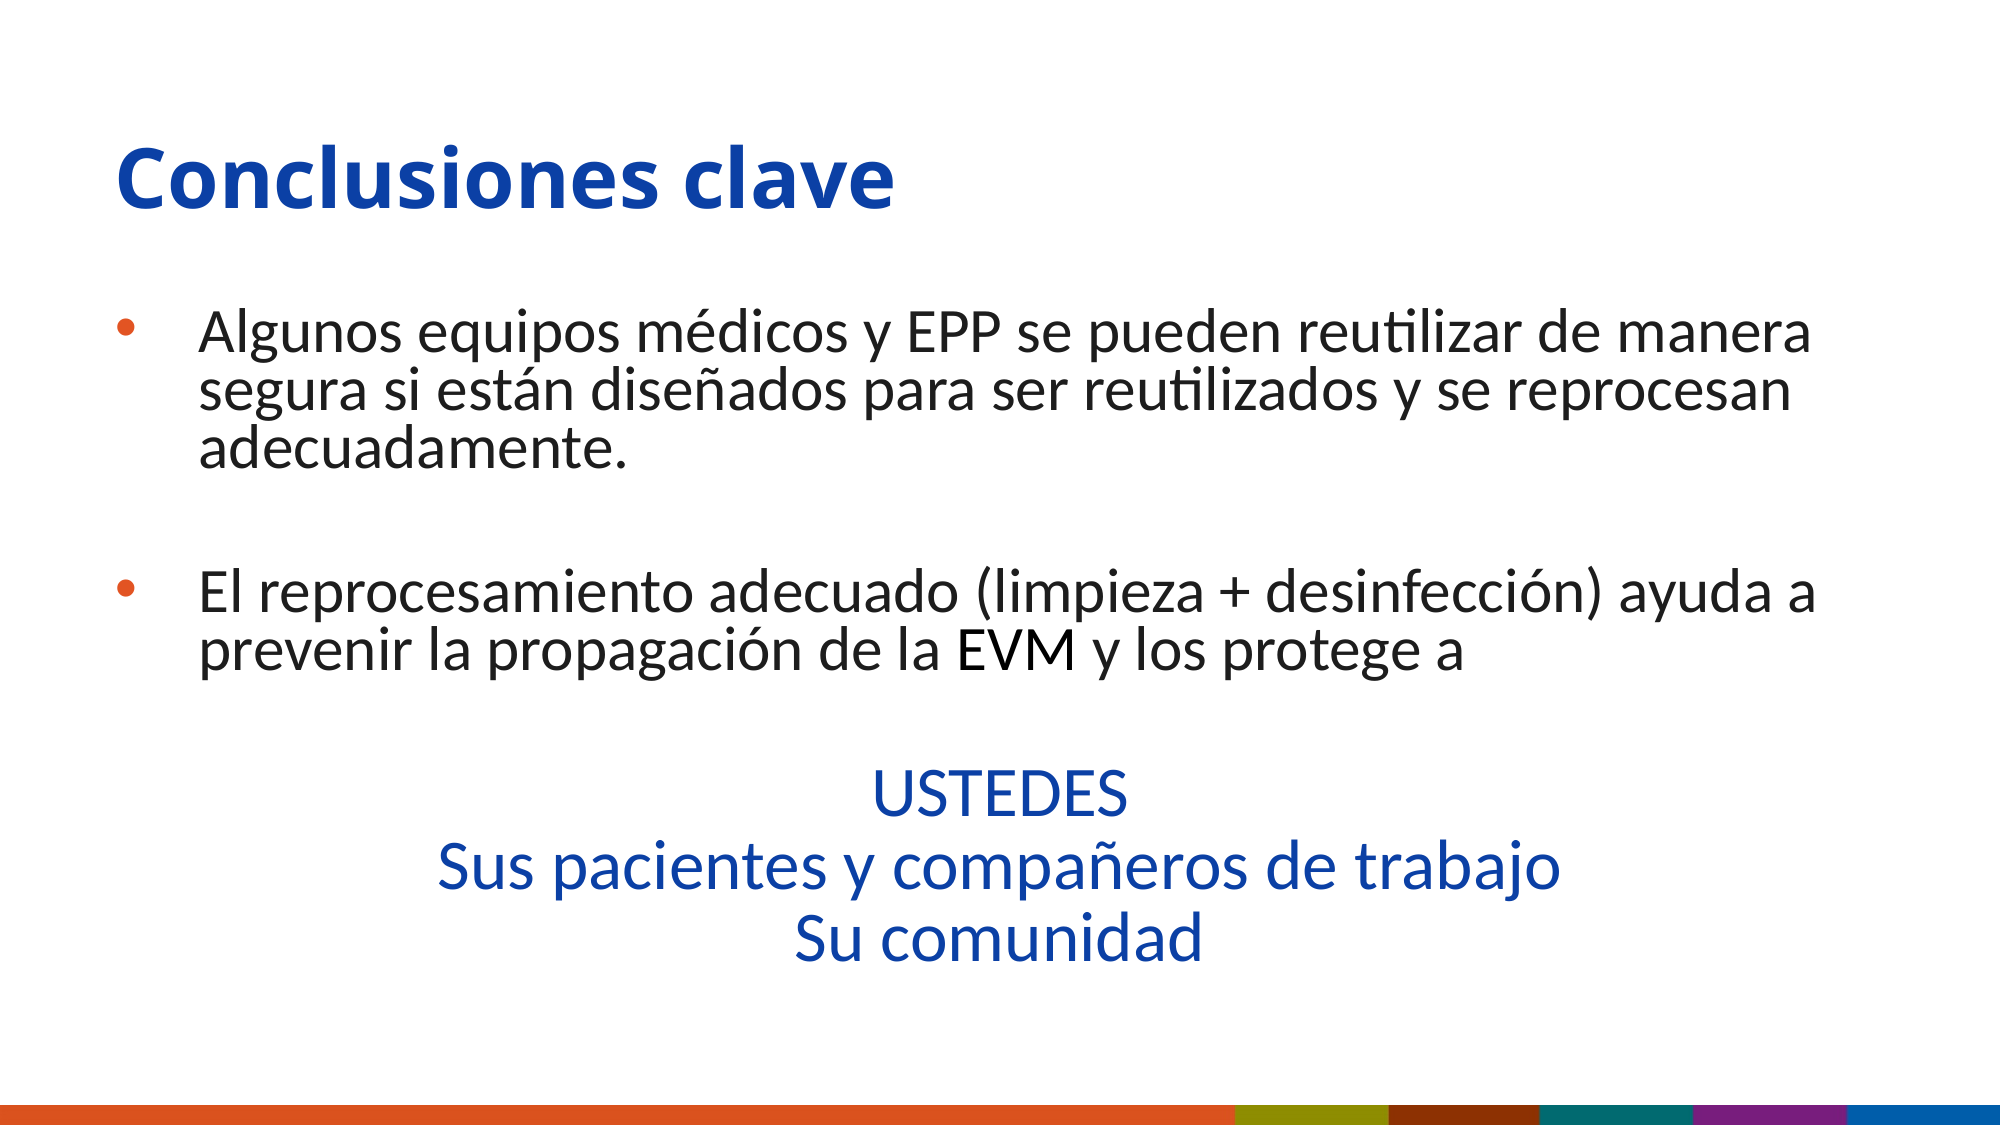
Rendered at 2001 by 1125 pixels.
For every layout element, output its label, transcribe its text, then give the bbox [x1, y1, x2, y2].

picture [0, 1105, 2000, 1125]
list Algunos equipos médicos y EPP se pueden reutilizar de manera segura si están diseñados para ser reutilizados y se reprocesan adecuadamente. El reprocesamiento adecuado (limpieza + desinfección) ayuda a prevenir la propagación de la EVM y los protege a USTEDES Sus pacientes y compañeros de trabajo Su comunidad [99, 299, 1900, 985]
title Conclusiones clave [99, 45, 1900, 233]
